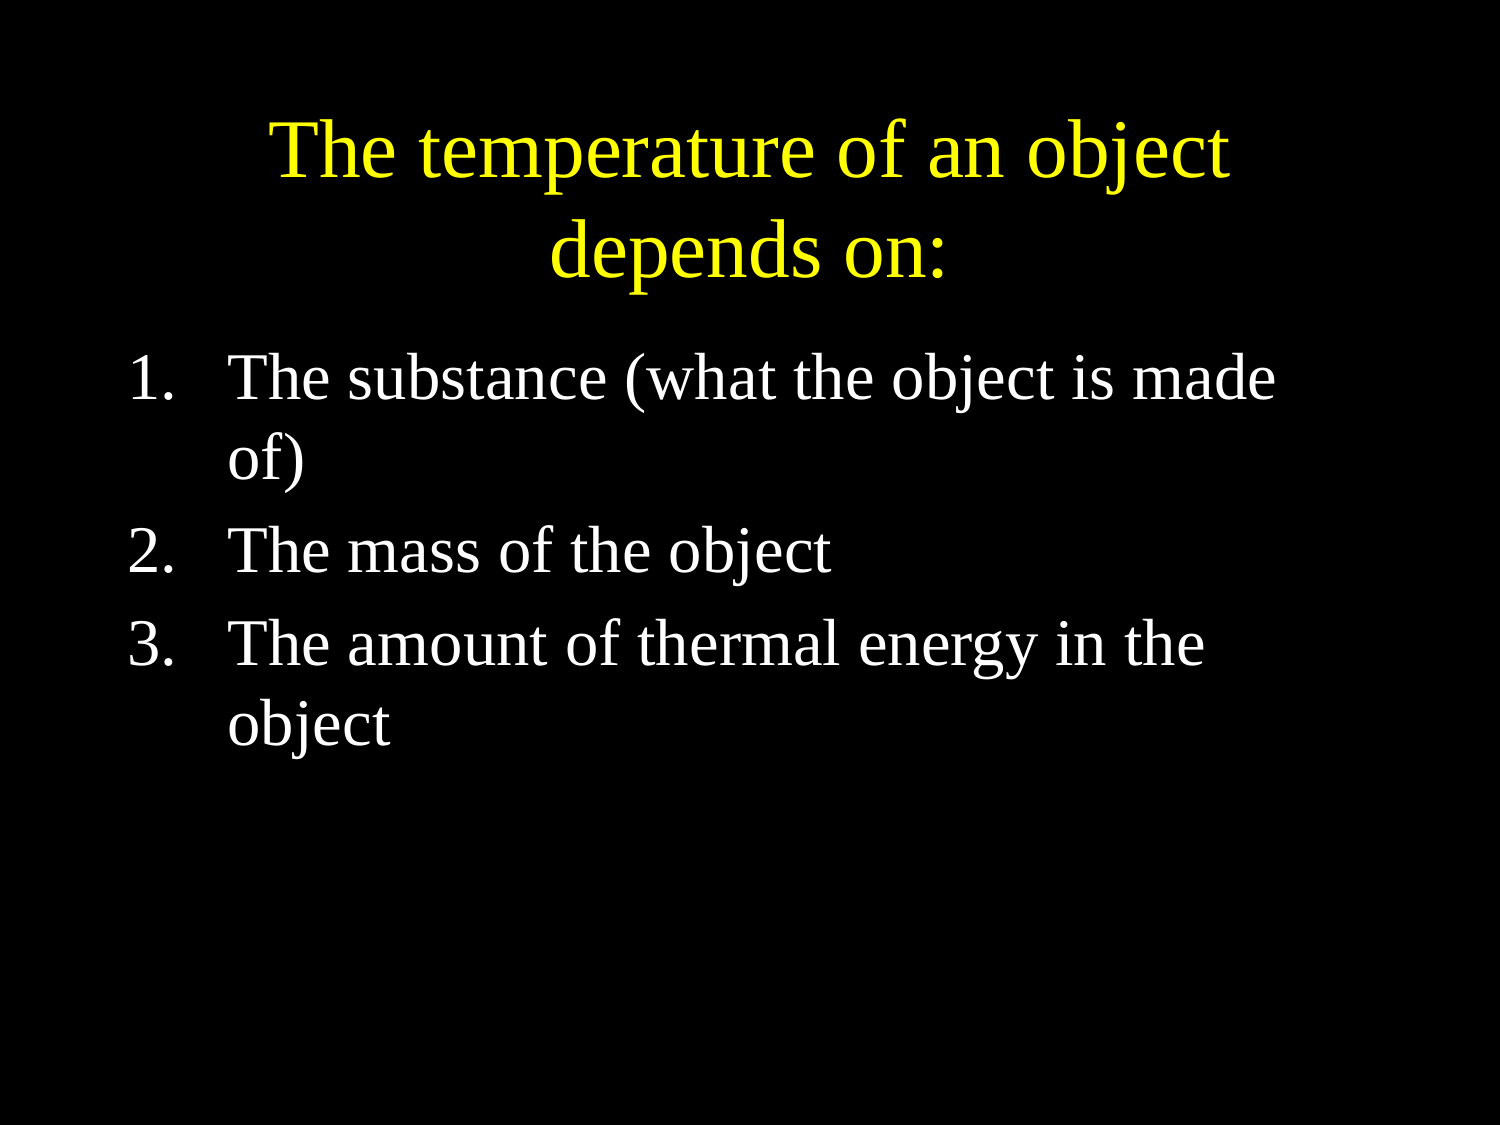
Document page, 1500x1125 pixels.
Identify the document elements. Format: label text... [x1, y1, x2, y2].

title The temperature of an object depends on: [112, 99, 1388, 288]
list The substance (what the object is made of) The mass of the object The amount of thermal energy in the object [112, 324, 1388, 1000]
